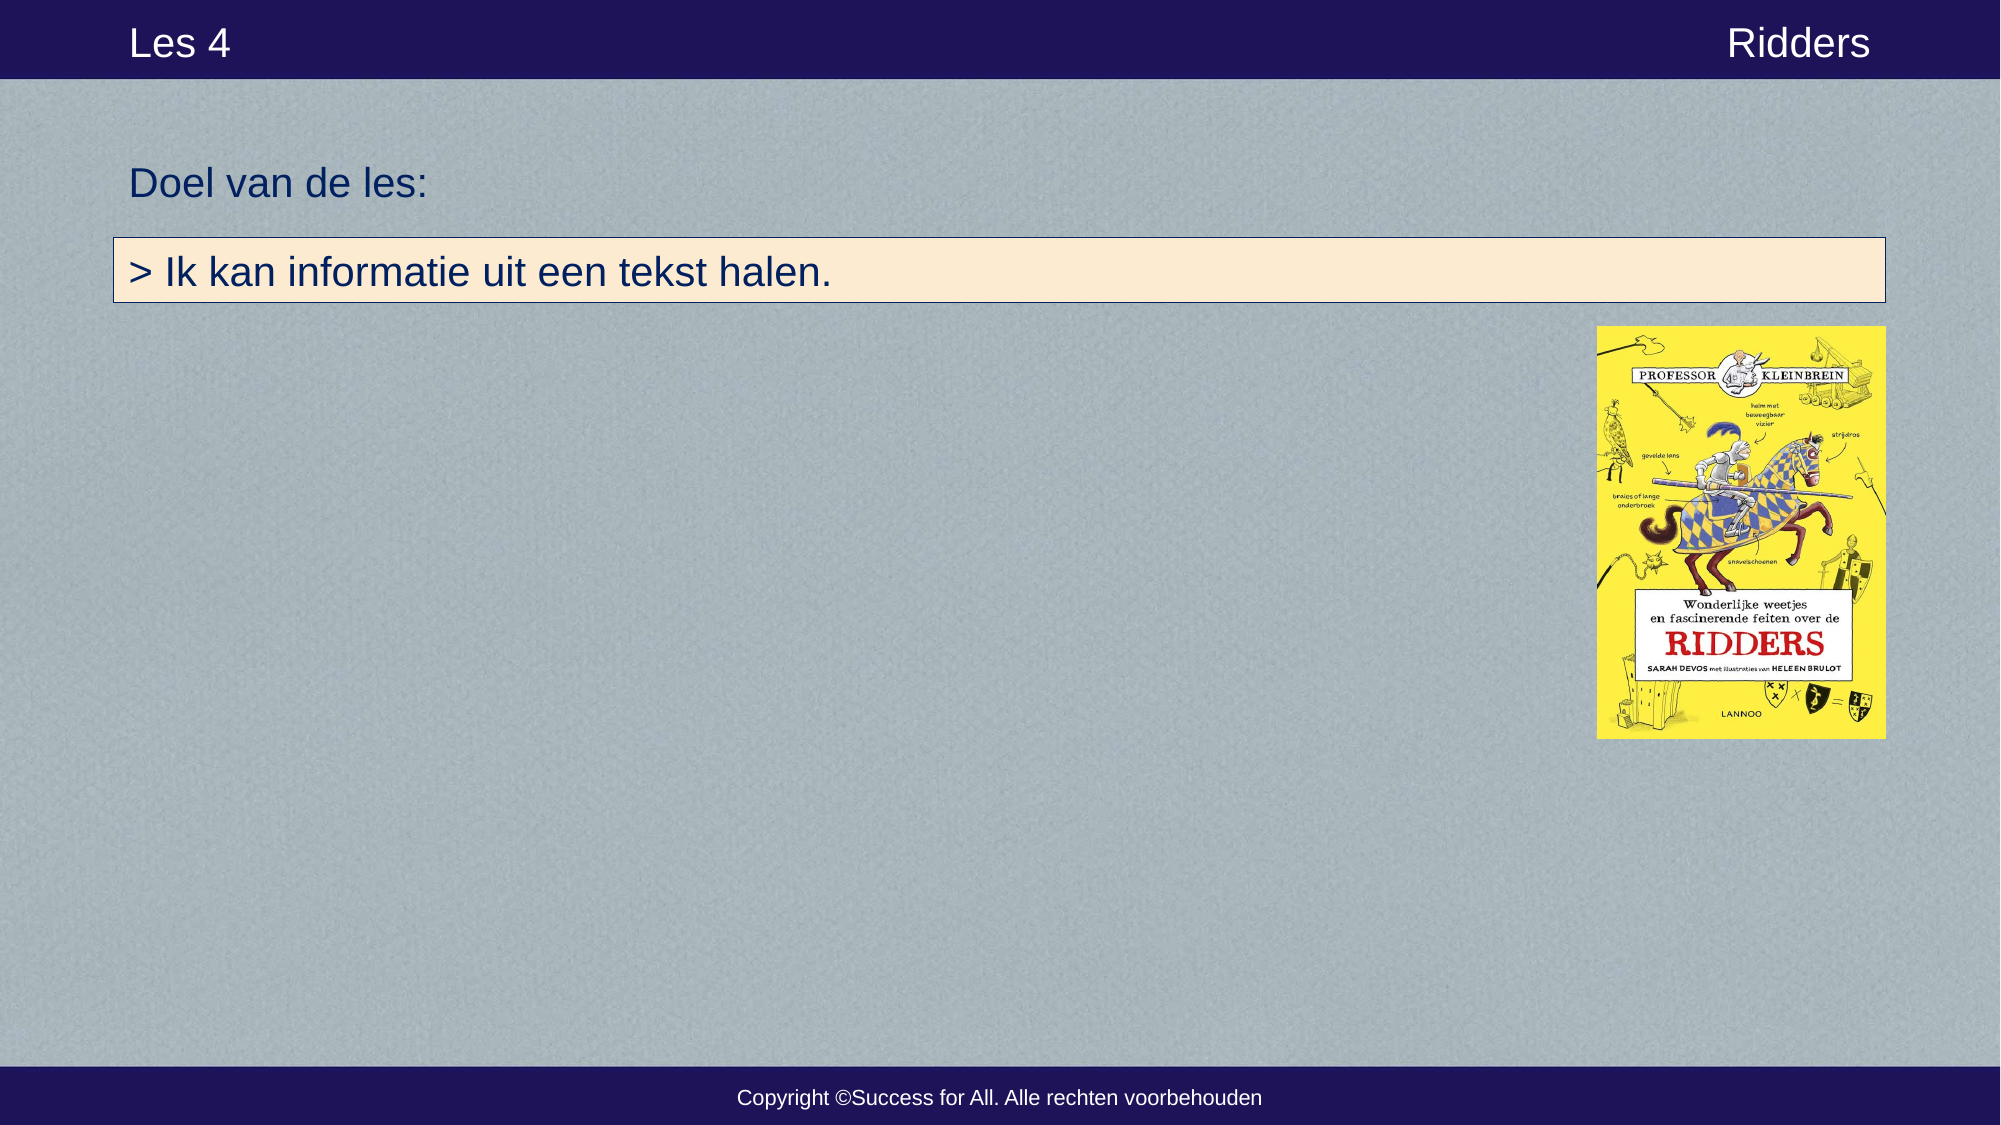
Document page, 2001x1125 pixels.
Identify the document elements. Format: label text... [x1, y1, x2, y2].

text_box Les 4 [114, 8, 354, 73]
text_box Copyright ©Success for All. Alle rechten voorbehouden [0, 1076, 2000, 1125]
picture [0, 0, 2001, 1125]
text_box > Ik kan informatie uit een tekst halen. [113, 237, 1886, 303]
text_box Doel van de les: [113, 148, 1635, 214]
text_box Ridders [999, 8, 1886, 73]
